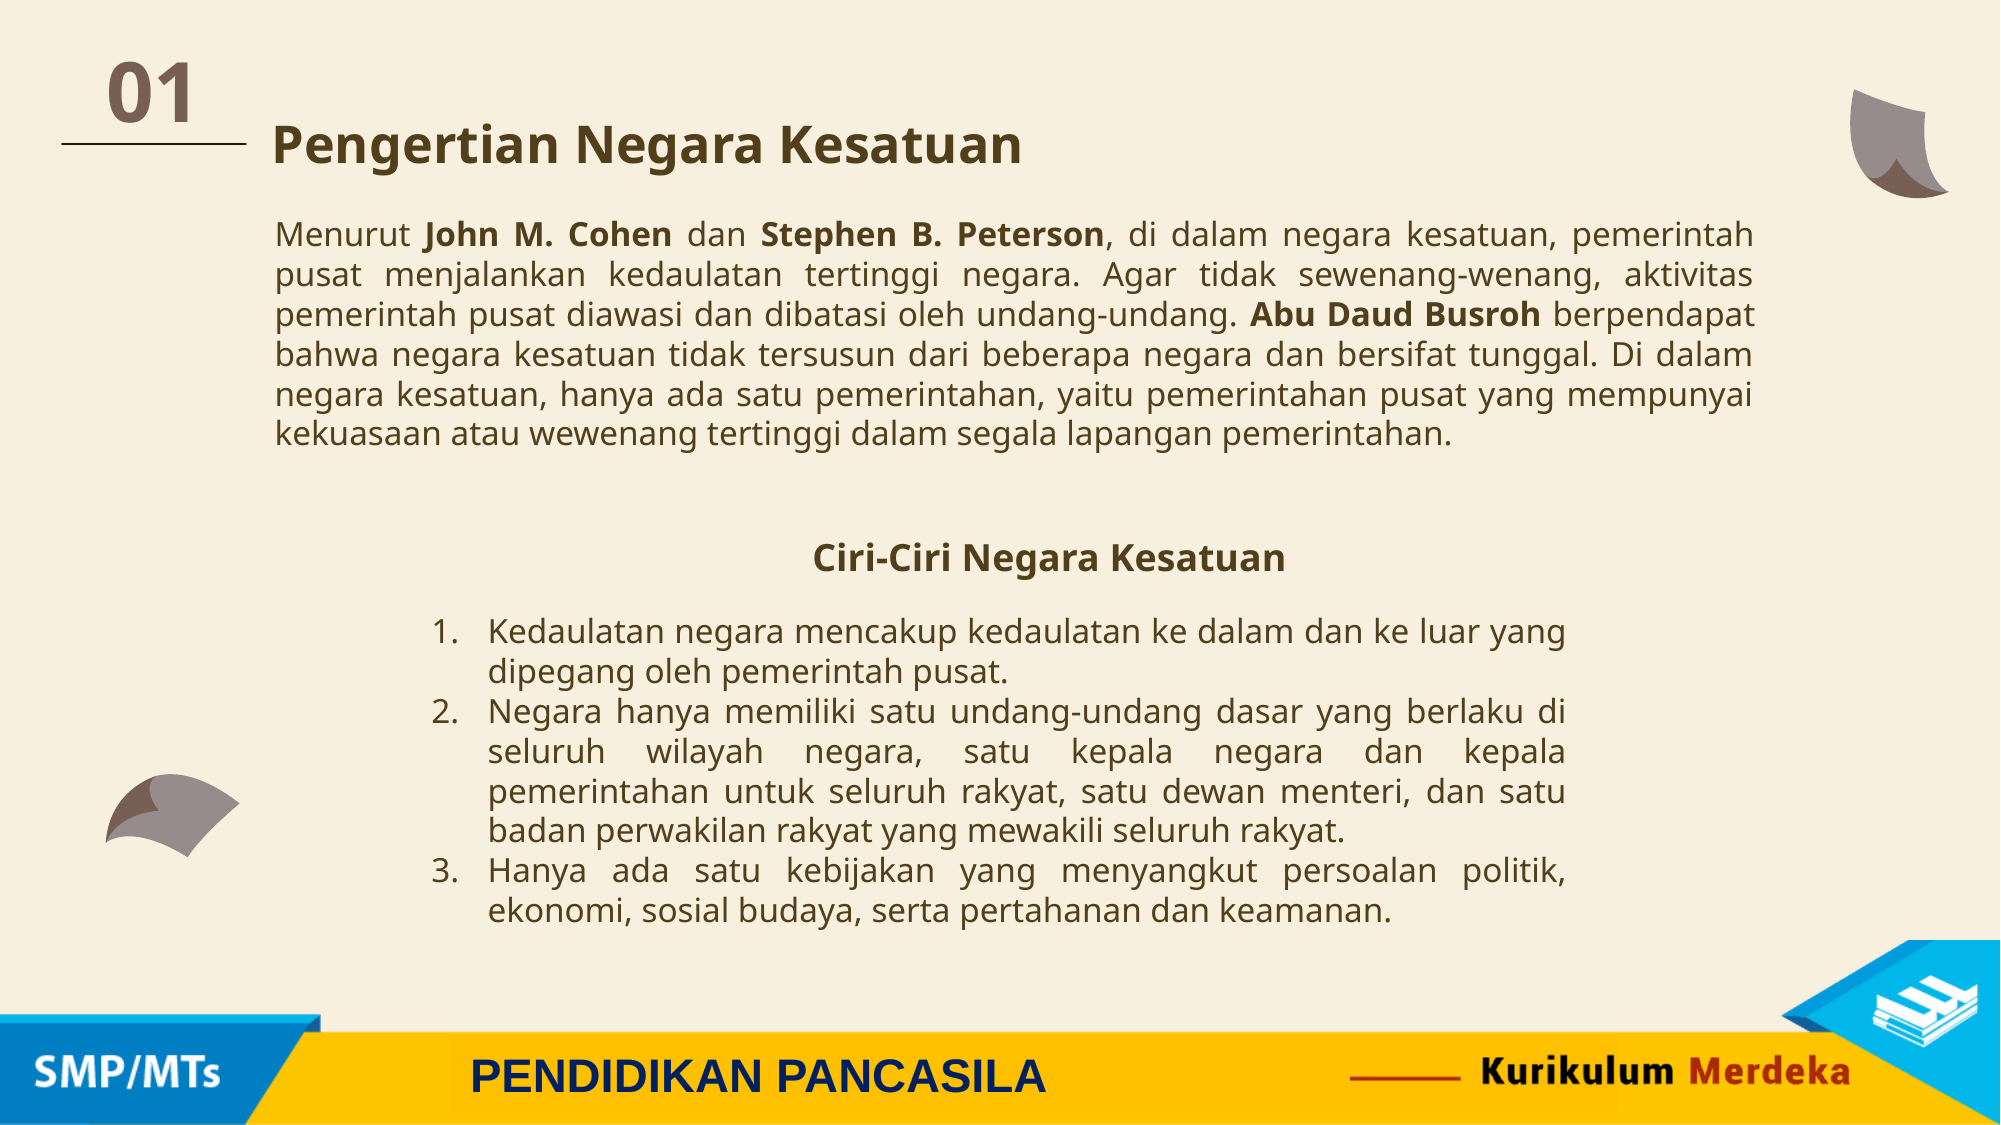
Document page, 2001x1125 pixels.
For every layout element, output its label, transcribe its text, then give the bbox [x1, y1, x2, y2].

text_box 01 [48, 26, 260, 165]
text_box Menurut John M. Cohen dan Stephen B. Peterson, di dalam negara kesatuan, pemerintah pusat menjalankan kedaulatan tertinggi negara. Agar tidak sewenang-wenang, aktivitas pemerintah pusat diawasi dan dibatasi oleh undang-undang. Abu Daud Busroh berpendapat bahwa negara kesatuan tidak tersusun dari beberapa negara dan bersifat tunggal. Di dalam negara kesatuan, hanya ada satu pemerintahan, yaitu pemerintahan pusat yang mempunyai kekuasaan atau wewenang tertinggi dalam segala lapangan pemerintahan. [259, 205, 1771, 460]
text_box Ciri-Ciri Negara Kesatuan [769, 526, 1330, 587]
text_box Kedaulatan negara mencakup kedaulatan ke dalam dan ke luar yang dipegang oleh pemerintah pusat. Negara hanya memiliki satu undang-undang dasar yang berlaku di seluruh wilayah negara, satu kepala negara dan kepala pemerintahan untuk seluruh rakyat, satu dewan menteri, dan satu badan perwakilan rakyat yang mewakili seluruh rakyat. Hanya ada satu kebijakan yang menyangkut persoalan politik, ekonomi, sosial budaya, serta pertahanan dan keamanan. [416, 602, 1584, 938]
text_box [118, 760, 228, 870]
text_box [1839, 89, 1949, 199]
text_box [0, 940, 2000, 1125]
text_box Pengertian Negara Kesatuan [256, 104, 1050, 182]
